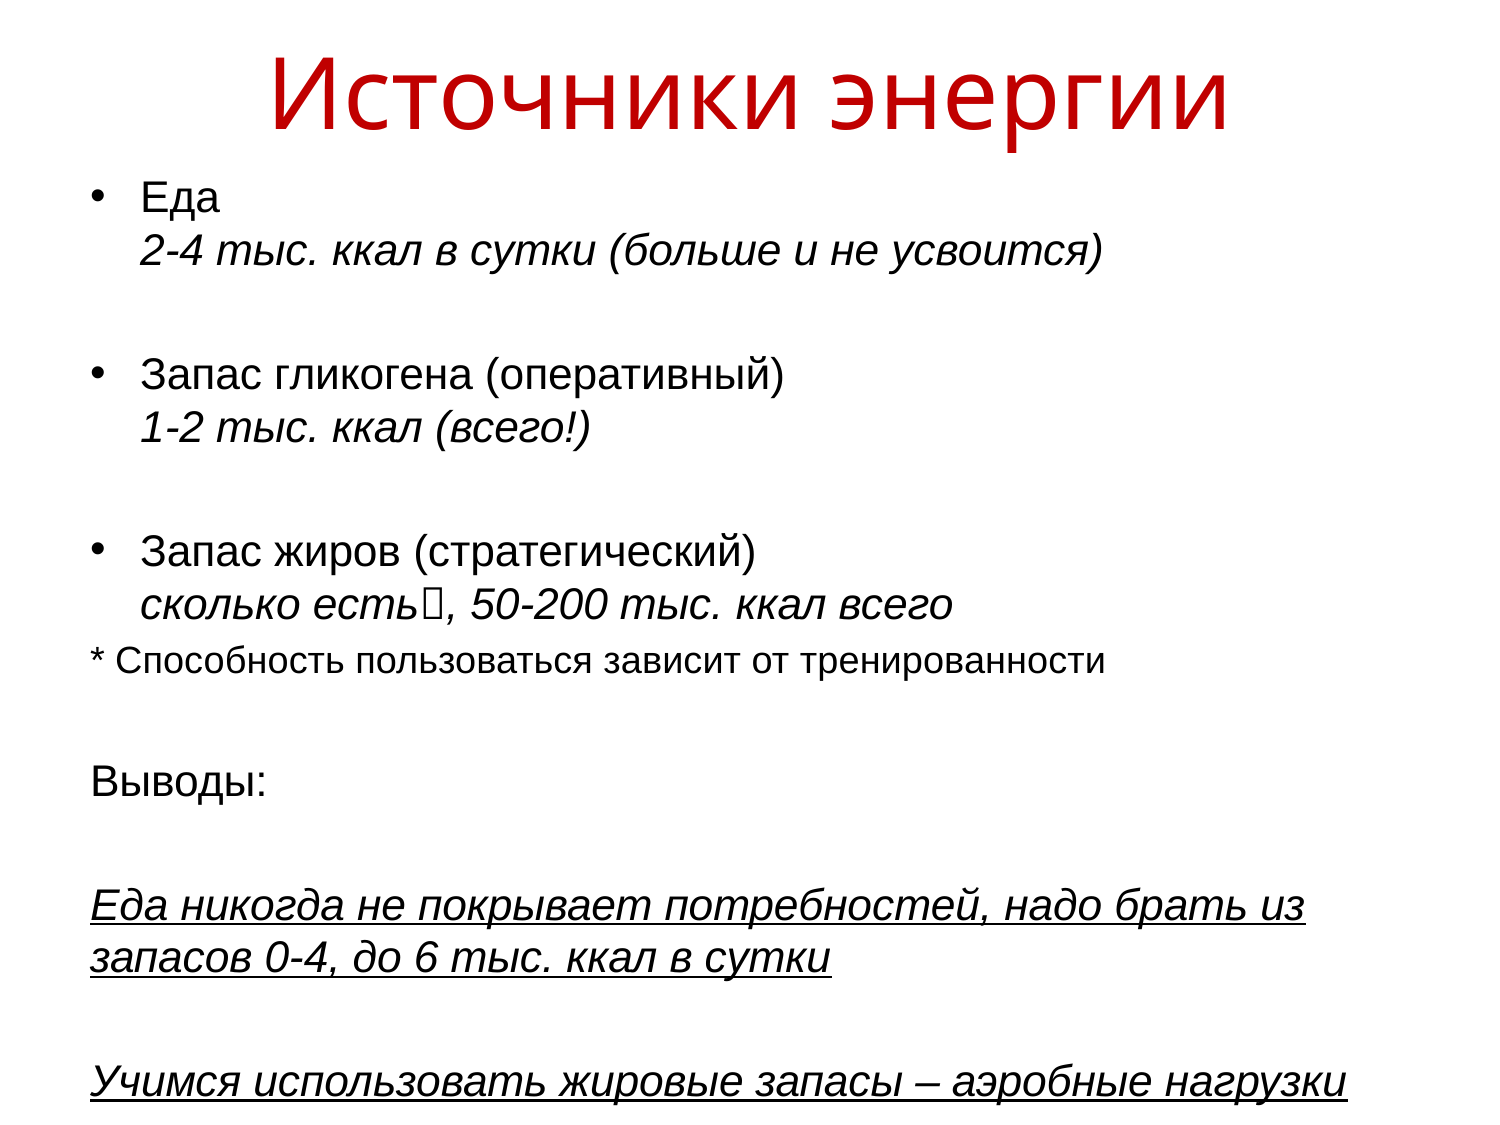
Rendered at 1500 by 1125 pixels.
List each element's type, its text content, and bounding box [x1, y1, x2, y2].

title Источники энергии [75, 0, 1425, 160]
list Еда 2-4 тыс. ккал в сутки (больше и не усвоится) Запас гликогена (оперативный) 1-2 тыс. ккал (всего!) Запас жиров (стратегический) сколько есть, 50-200 тыс. ккал всего * Способность пользоваться зависит от тренированности Выводы: Еда никогда не покрывает потребностей, надо брать из запасов 0-4, до 6 тыс. ккал в сутки Учимся использовать жировые запасы – аэробные нагрузки [75, 160, 1425, 1125]
